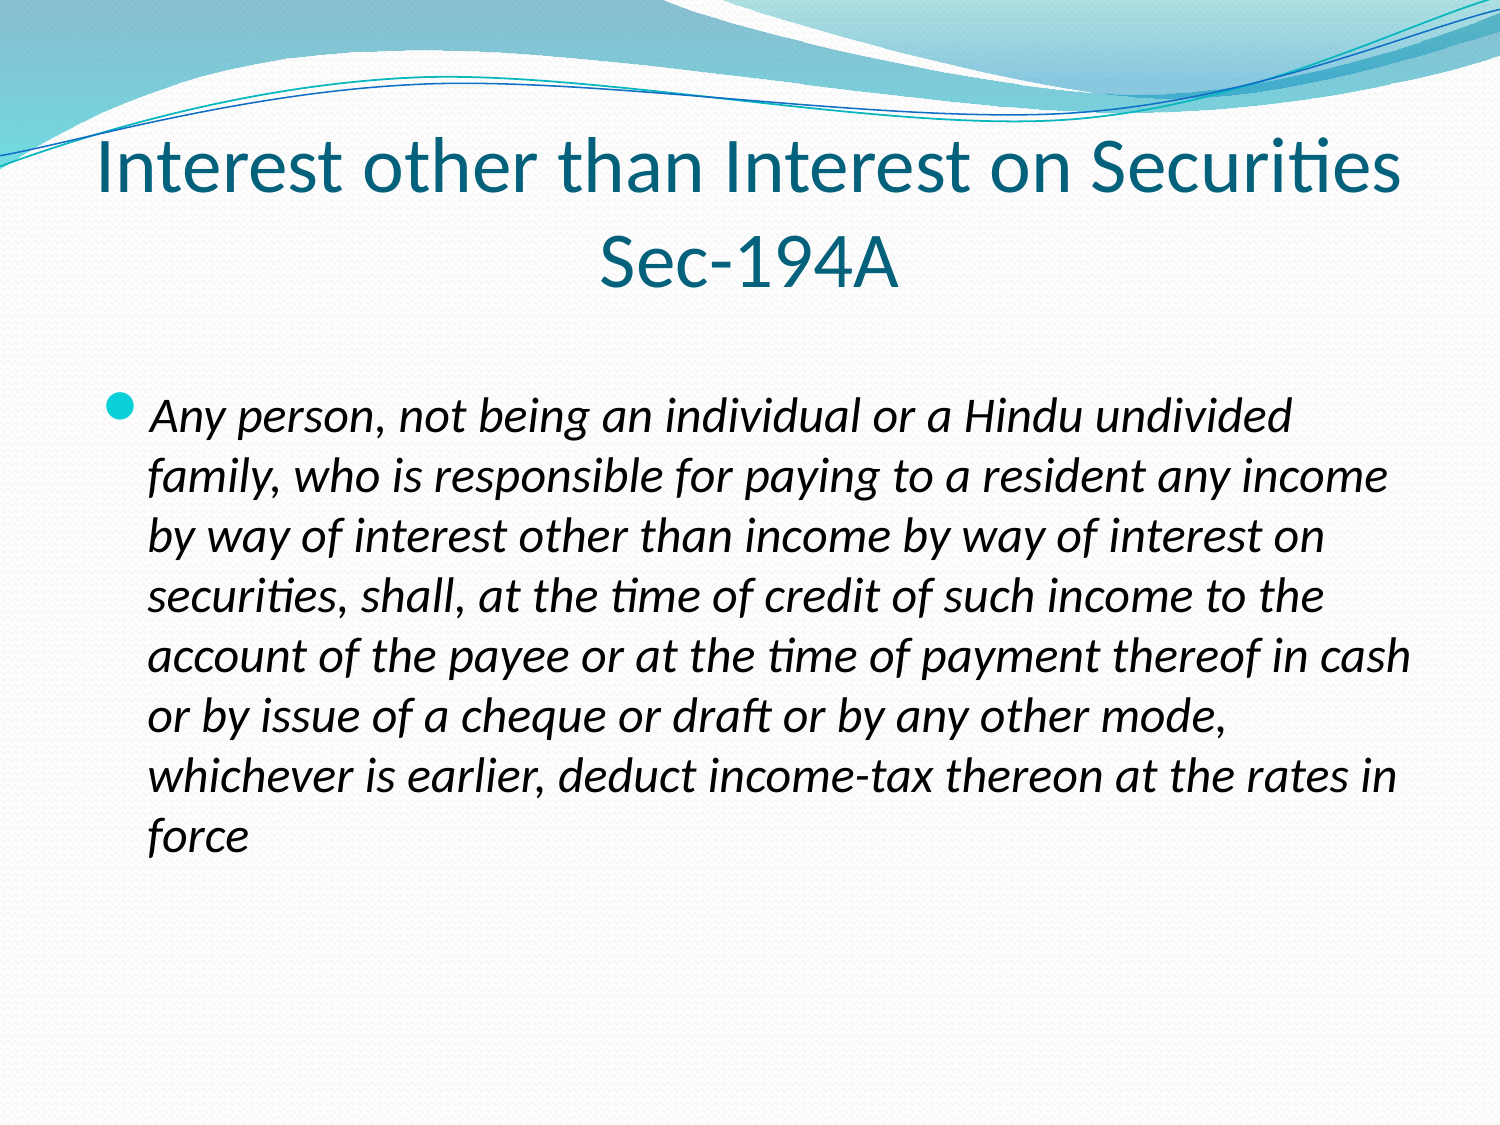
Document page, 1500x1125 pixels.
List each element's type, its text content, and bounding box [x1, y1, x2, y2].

title Interest other than Interest on Securities Sec-194A [75, 115, 1425, 303]
list Any person, not being an individual or a Hindu undivided family, who is responsible for paying to a resident any income by way of interest other than income by way of interest on securities, shall, at the time of credit of such income to the account of the payee or at the time of payment thereof in cash or by issue of a cheque or draft or by any other mode, whichever is earlier, deduct income-tax thereon at the rates in force [87, 375, 1438, 995]
